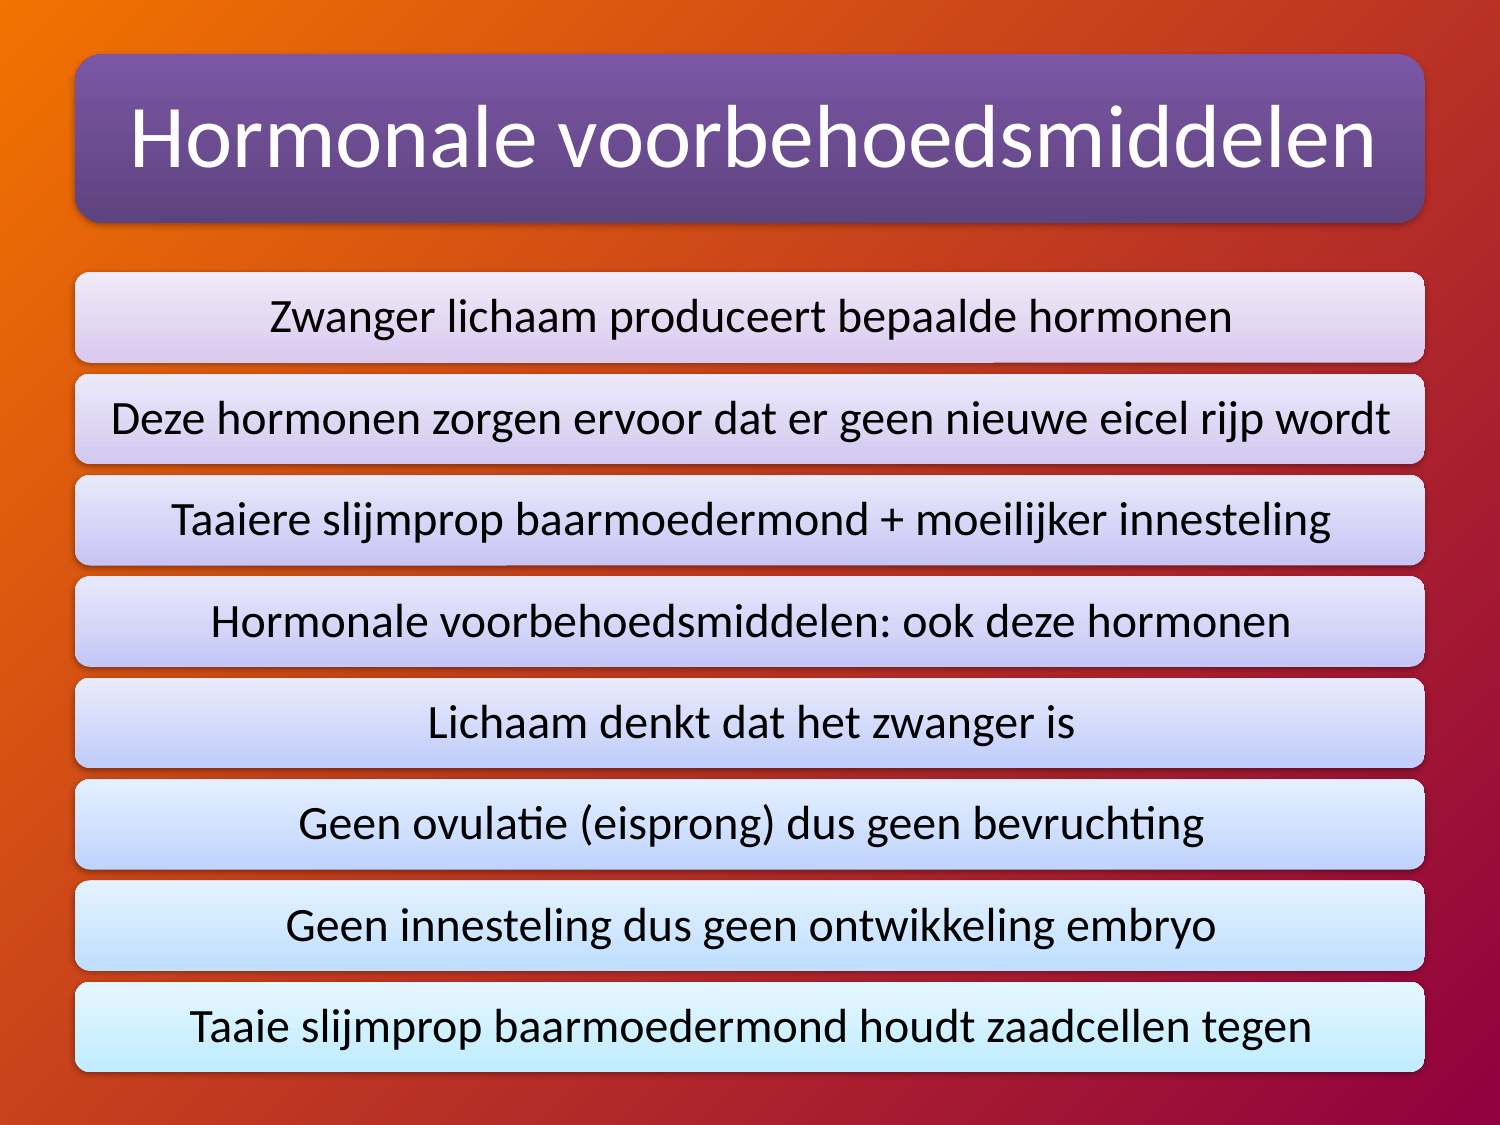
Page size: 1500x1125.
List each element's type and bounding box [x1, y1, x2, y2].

text_box [74, 44, 1426, 233]
list [74, 262, 1426, 1083]
